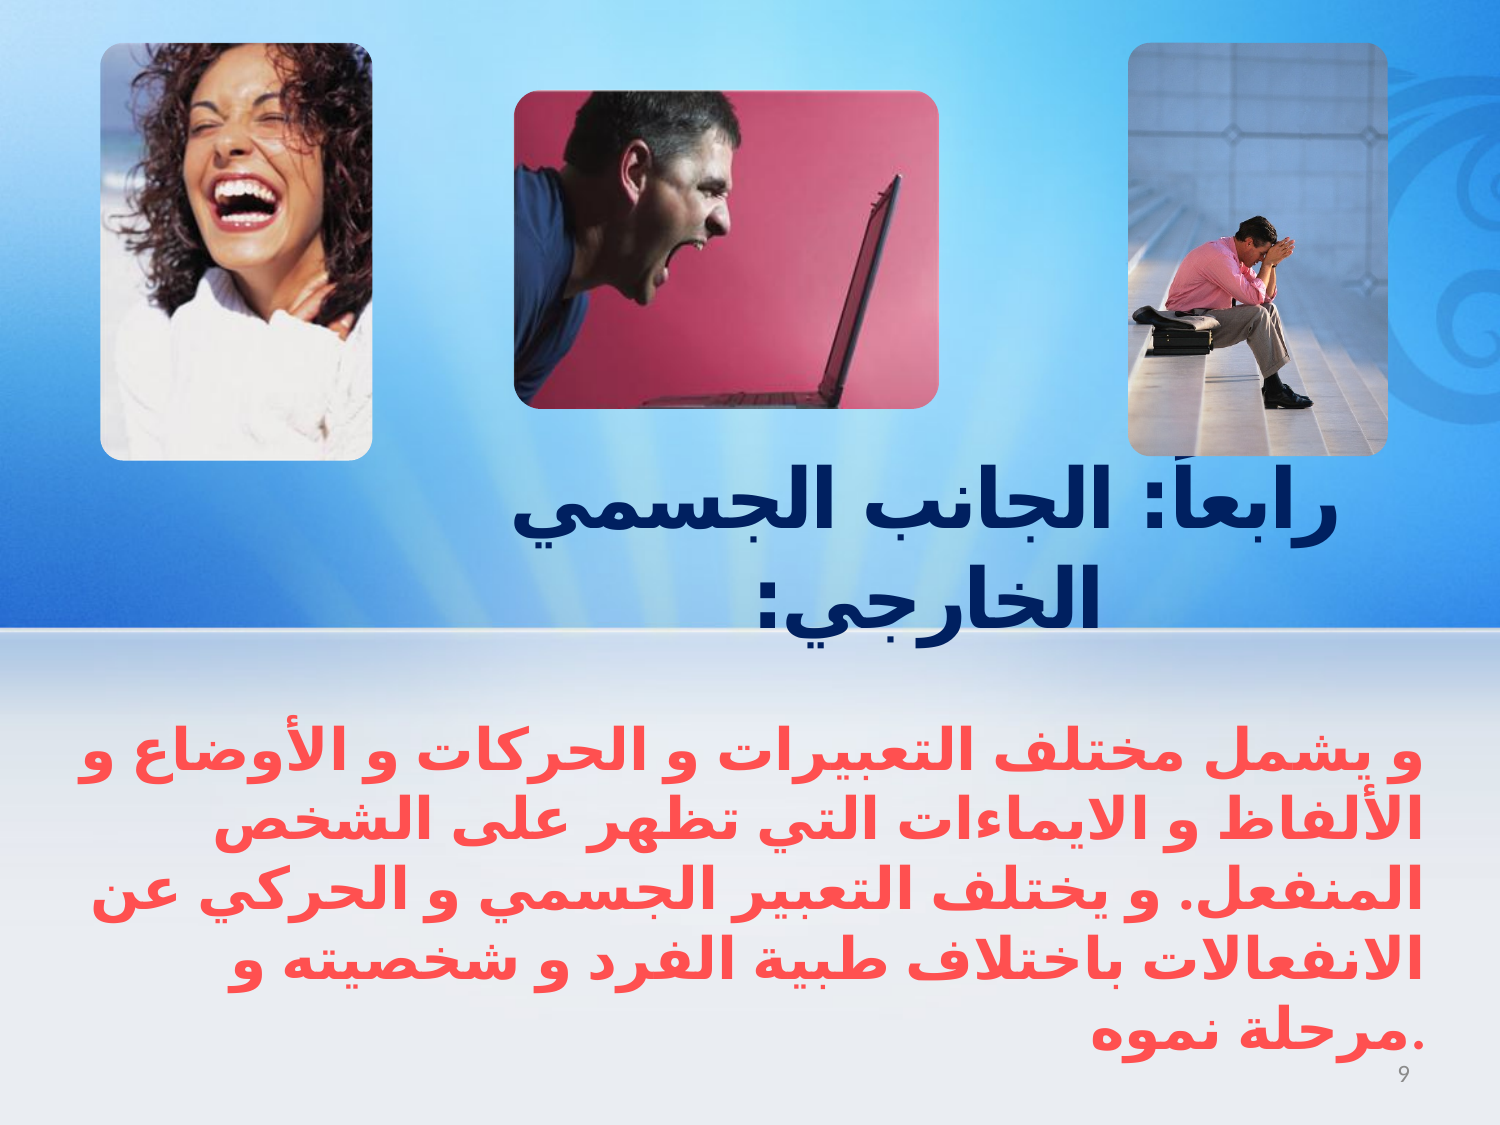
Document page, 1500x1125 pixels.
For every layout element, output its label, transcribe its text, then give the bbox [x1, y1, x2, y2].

picture [0, 0, 1500, 1125]
text_box و يشمل مختلف التعبيرات و الحركات و الأوضاع و الألفاظ و الايماءات التي تظهر على الشخص المنفعل. و يختلف التعبير الجسمي و الحركي عن الانفعالات باختلاف طبية الفرد و شخصيته و مرحلة نموه. [64, 704, 1441, 1125]
title رابعاً: الجانب الجسمي الخارجي: [383, 505, 1473, 686]
slide_number 9 [1074, 1042, 1425, 1103]
